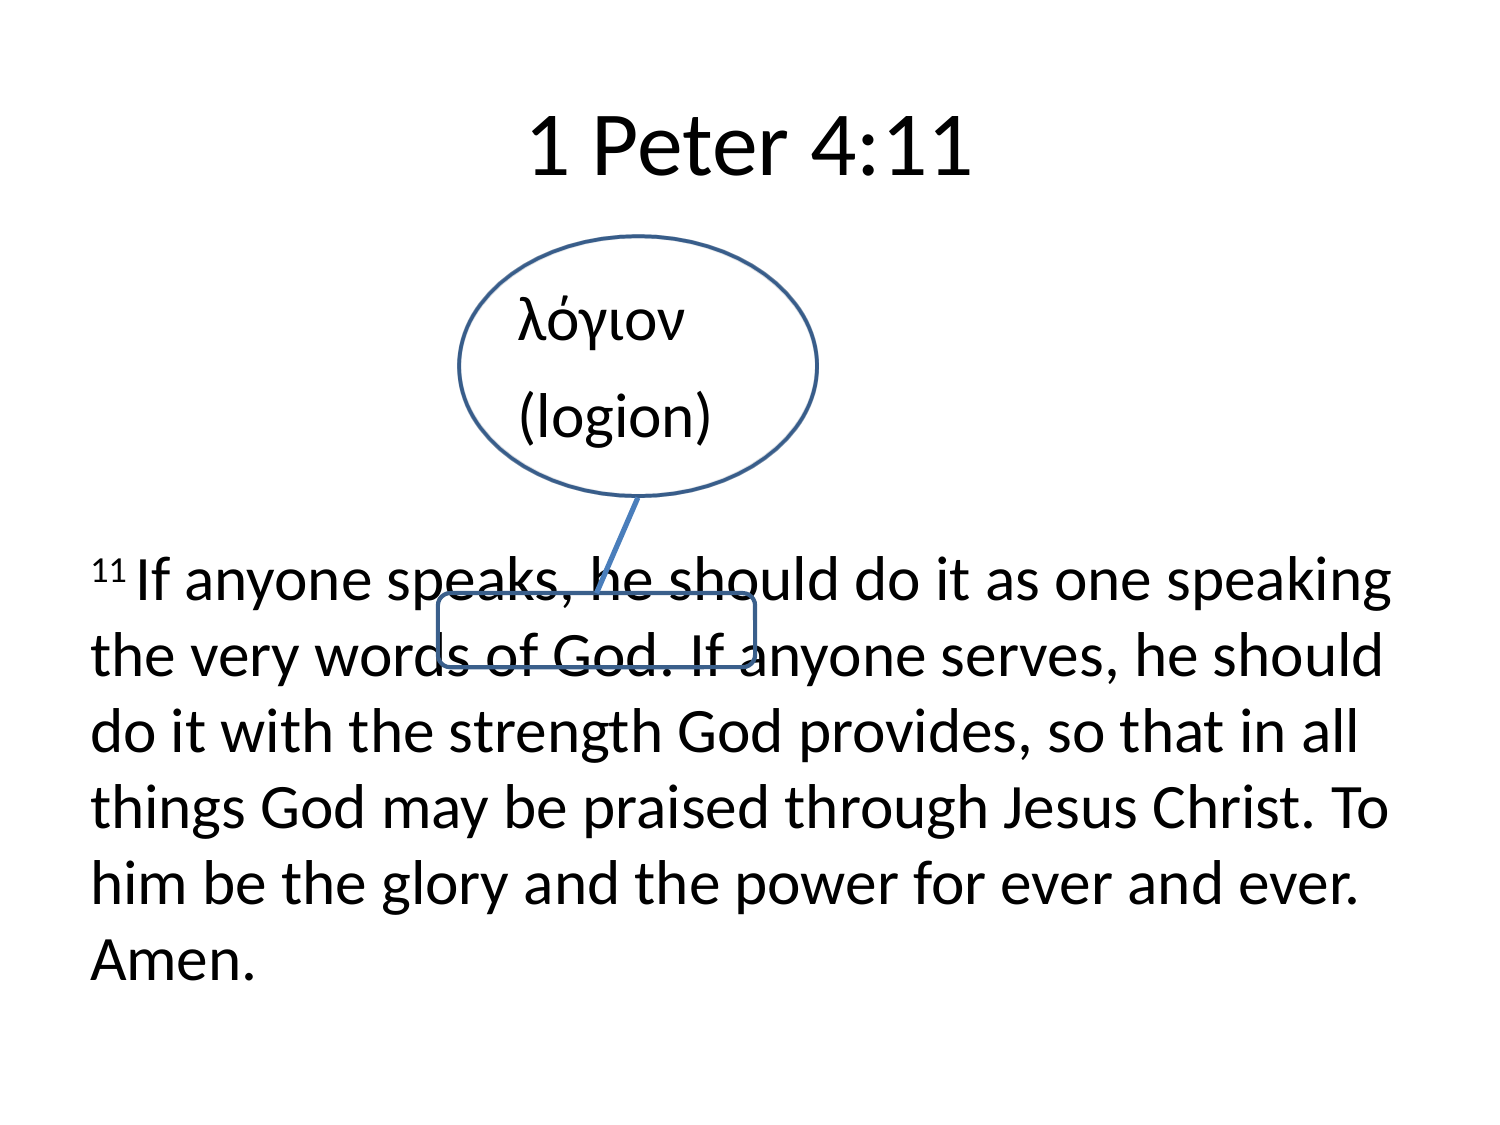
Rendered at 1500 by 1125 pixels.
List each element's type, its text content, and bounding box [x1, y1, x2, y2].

text_box [435, 590, 758, 670]
list λόγιον (logion) 11 If anyone speaks, he should do it as one speaking the very words of God. If anyone serves, he should do it with the strength God provides, so that in all things God may be praised through Jesus Christ. To him be the glory and the power for ever and ever. Amen. [75, 262, 1425, 1005]
picture [457, 234, 819, 498]
title 1 Peter 4:11 [75, 45, 1425, 233]
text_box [596, 497, 639, 594]
